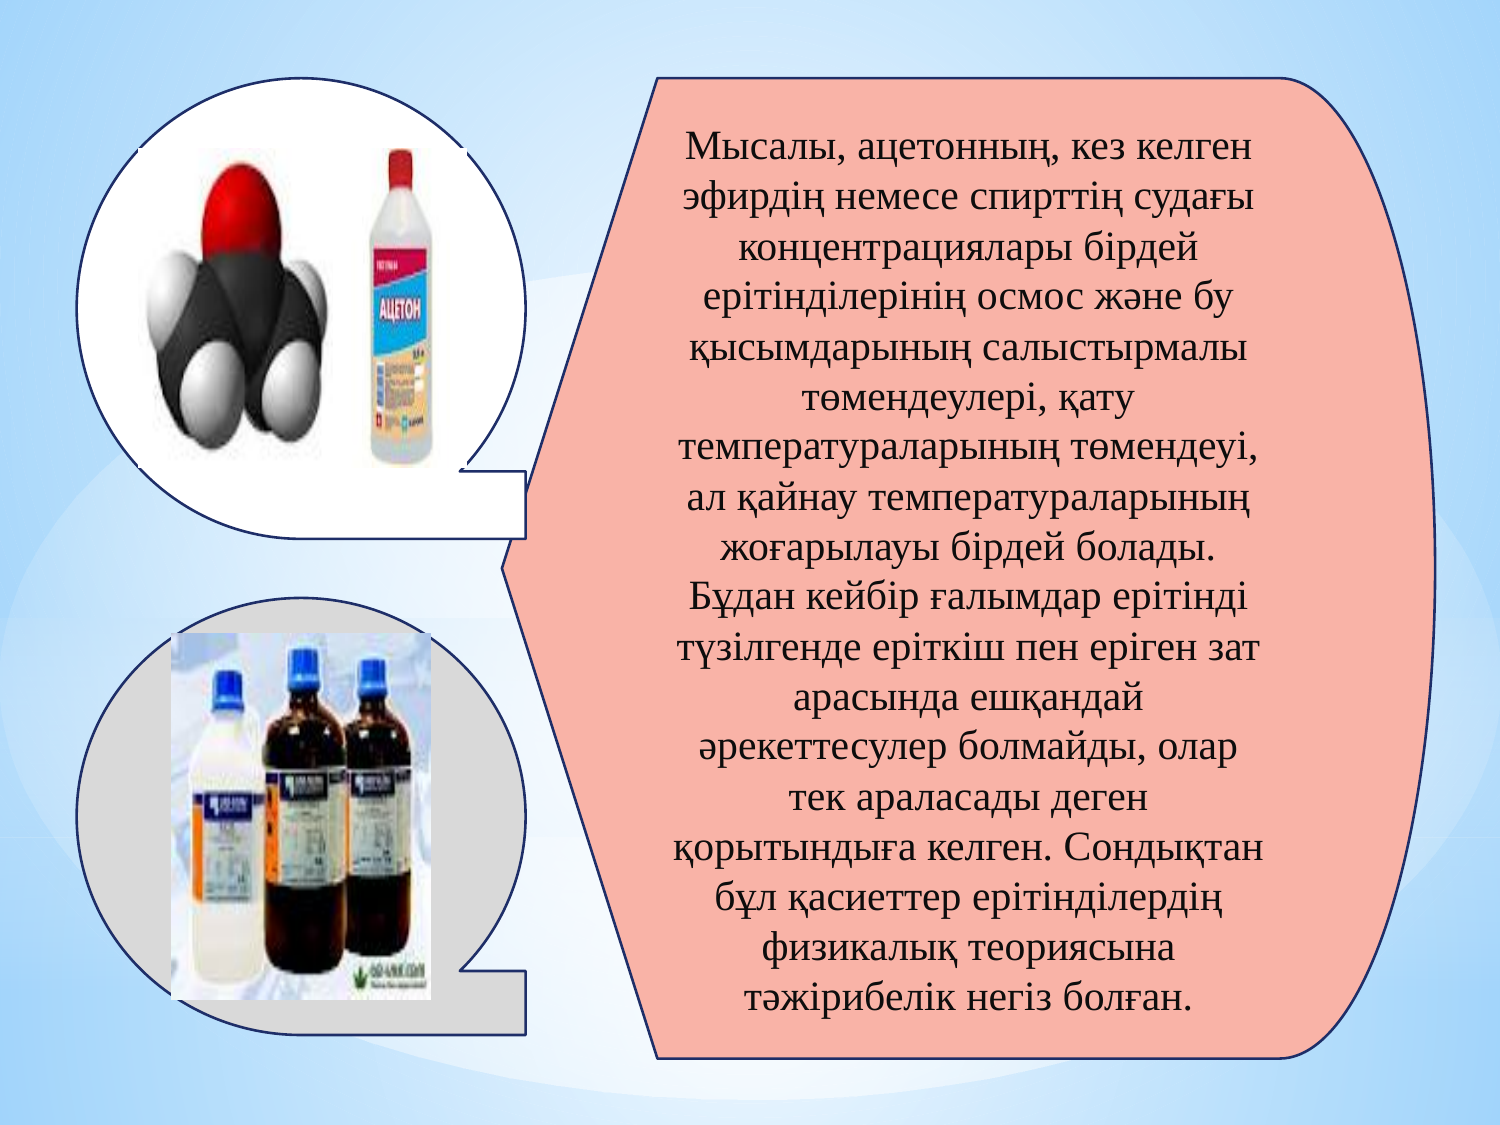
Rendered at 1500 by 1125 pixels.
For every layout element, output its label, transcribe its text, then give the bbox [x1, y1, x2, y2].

text_box [75, 641, 165, 992]
text_box [146, 470, 527, 541]
text_box Мысалы, ацетонның, кез келген эфирдің немесе спирттің судағы концентрациялары бірдей ерітінділерінің осмос және бу қысымдарының салыстырмалы төмендеулері, қату температураларының төмендеуі, ал қайнау температураларының жоғарылауы бірдей болады. Бұдан кейбір ғалымдар ерітінді түзілгенде еріткіш пен еріген зат арасында ешқандай әрекеттесулер болмайды, олар тек араласады деген қорытындыға келген. Сондықтан бұл қасиеттер ерітінділердің физикалық теориясына тәжірибелік негіз болған. [500, 76, 1437, 1060]
text_box [472, 157, 527, 460]
text_box [75, 153, 133, 462]
picture [170, 633, 432, 1000]
list [64, 54, 1436, 1071]
text_box [190, 640, 527, 1037]
picture [138, 148, 467, 469]
text_box [181, 596, 421, 630]
text_box [139, 76, 463, 147]
